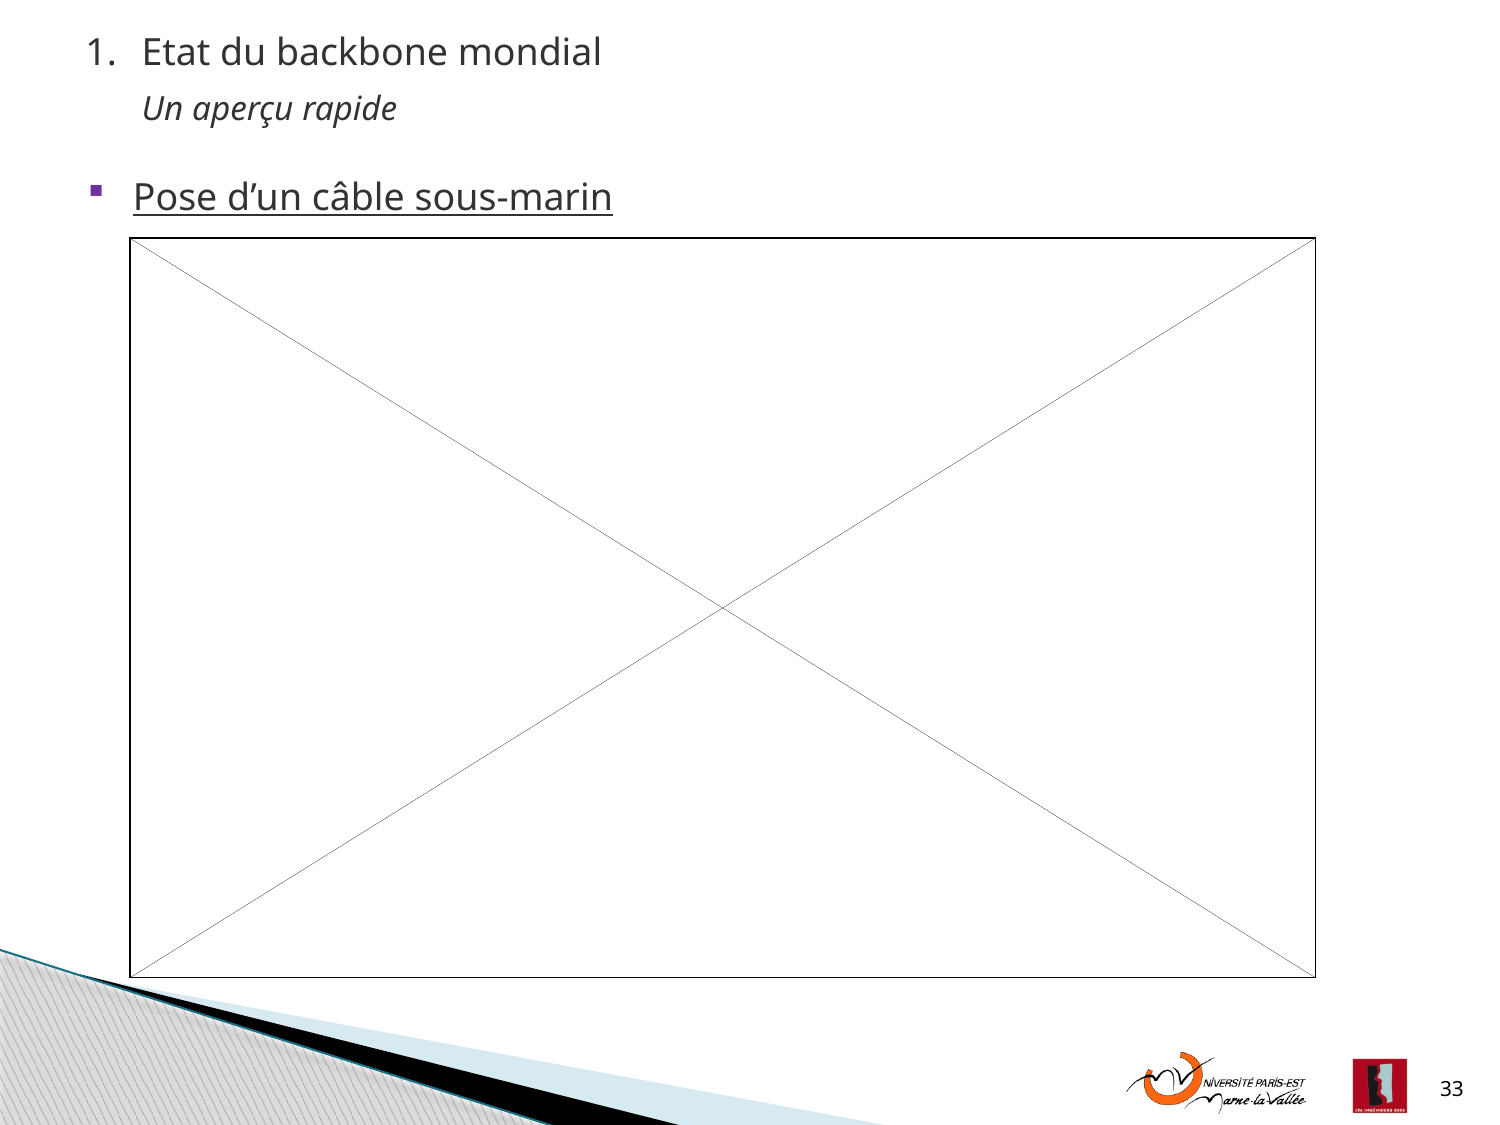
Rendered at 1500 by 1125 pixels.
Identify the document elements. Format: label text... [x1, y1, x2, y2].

picture [1351, 1057, 1408, 1114]
text_box Pose d’un câble sous-marin [72, 160, 1442, 1021]
text_box Etat du backbone mondial Un aperçu rapide [70, 11, 1425, 137]
picture [1126, 1052, 1306, 1114]
slide_number 33 [1418, 1051, 1479, 1112]
